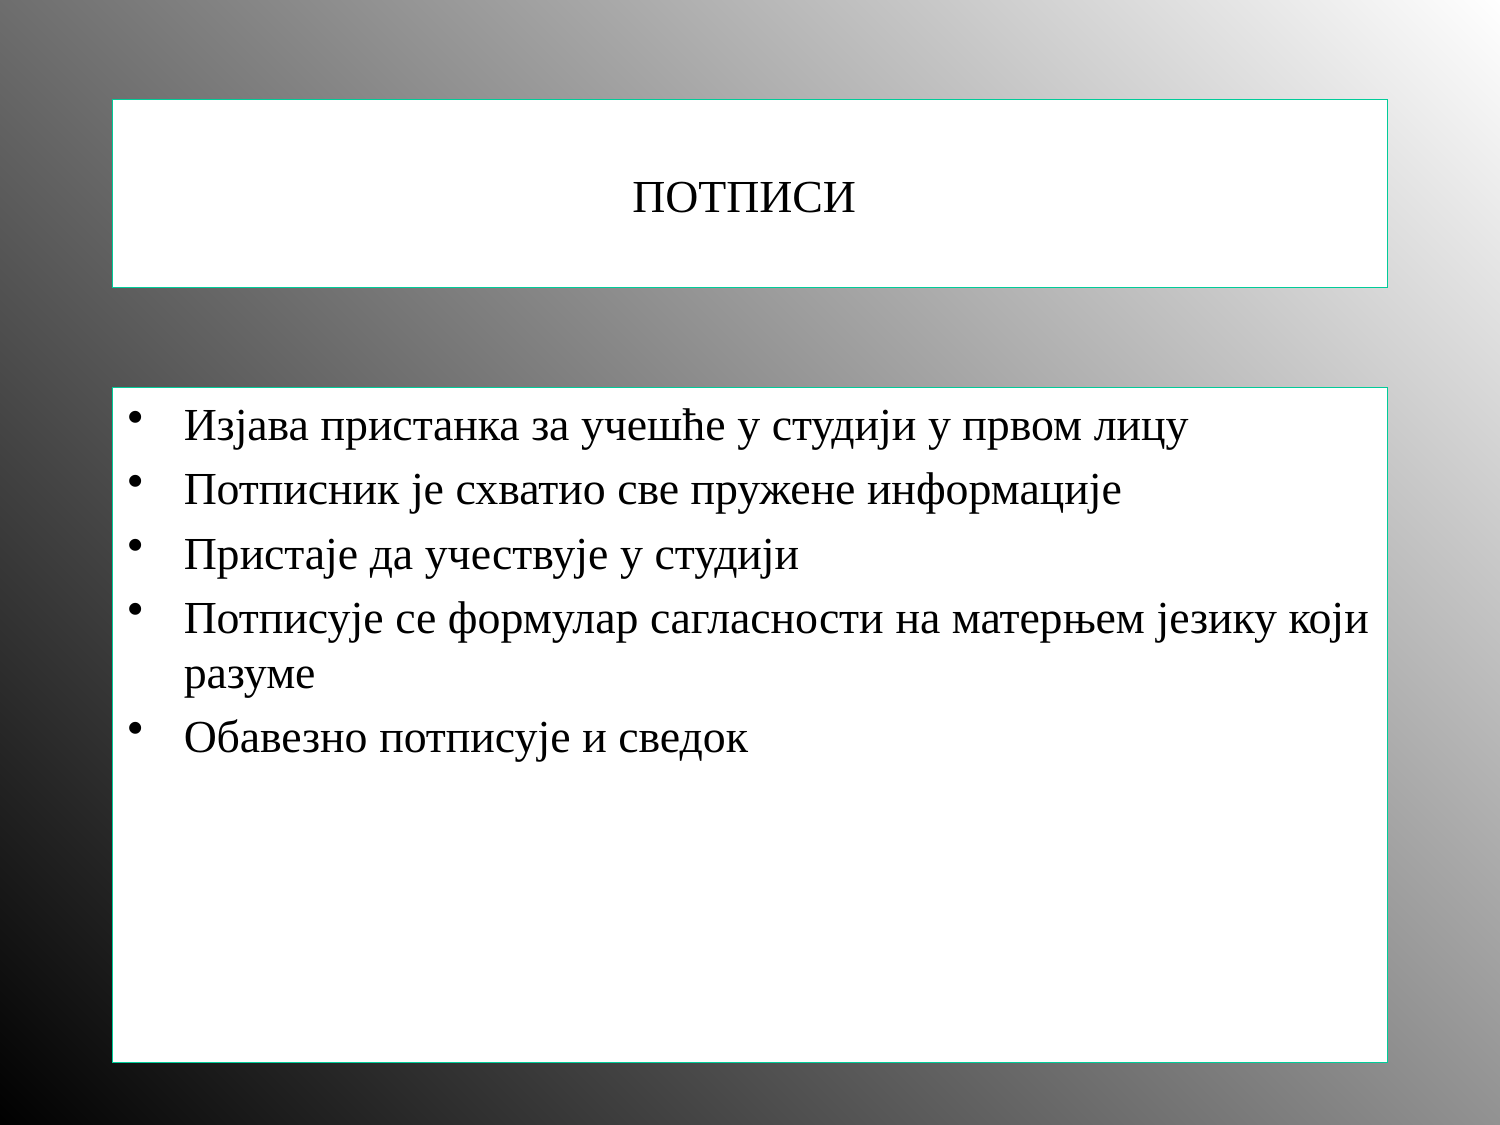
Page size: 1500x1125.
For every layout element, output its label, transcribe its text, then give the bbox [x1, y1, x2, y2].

title ПОТПИСИ [112, 99, 1388, 288]
list Изјава пристанка за учешће у студији у првом лицу Потписник је схватио све пружене информације Пристаје да учествује у студији Потписује се формулар сагласности на матерњем језику који разуме Обавезно потписује и сведок [112, 387, 1388, 1063]
